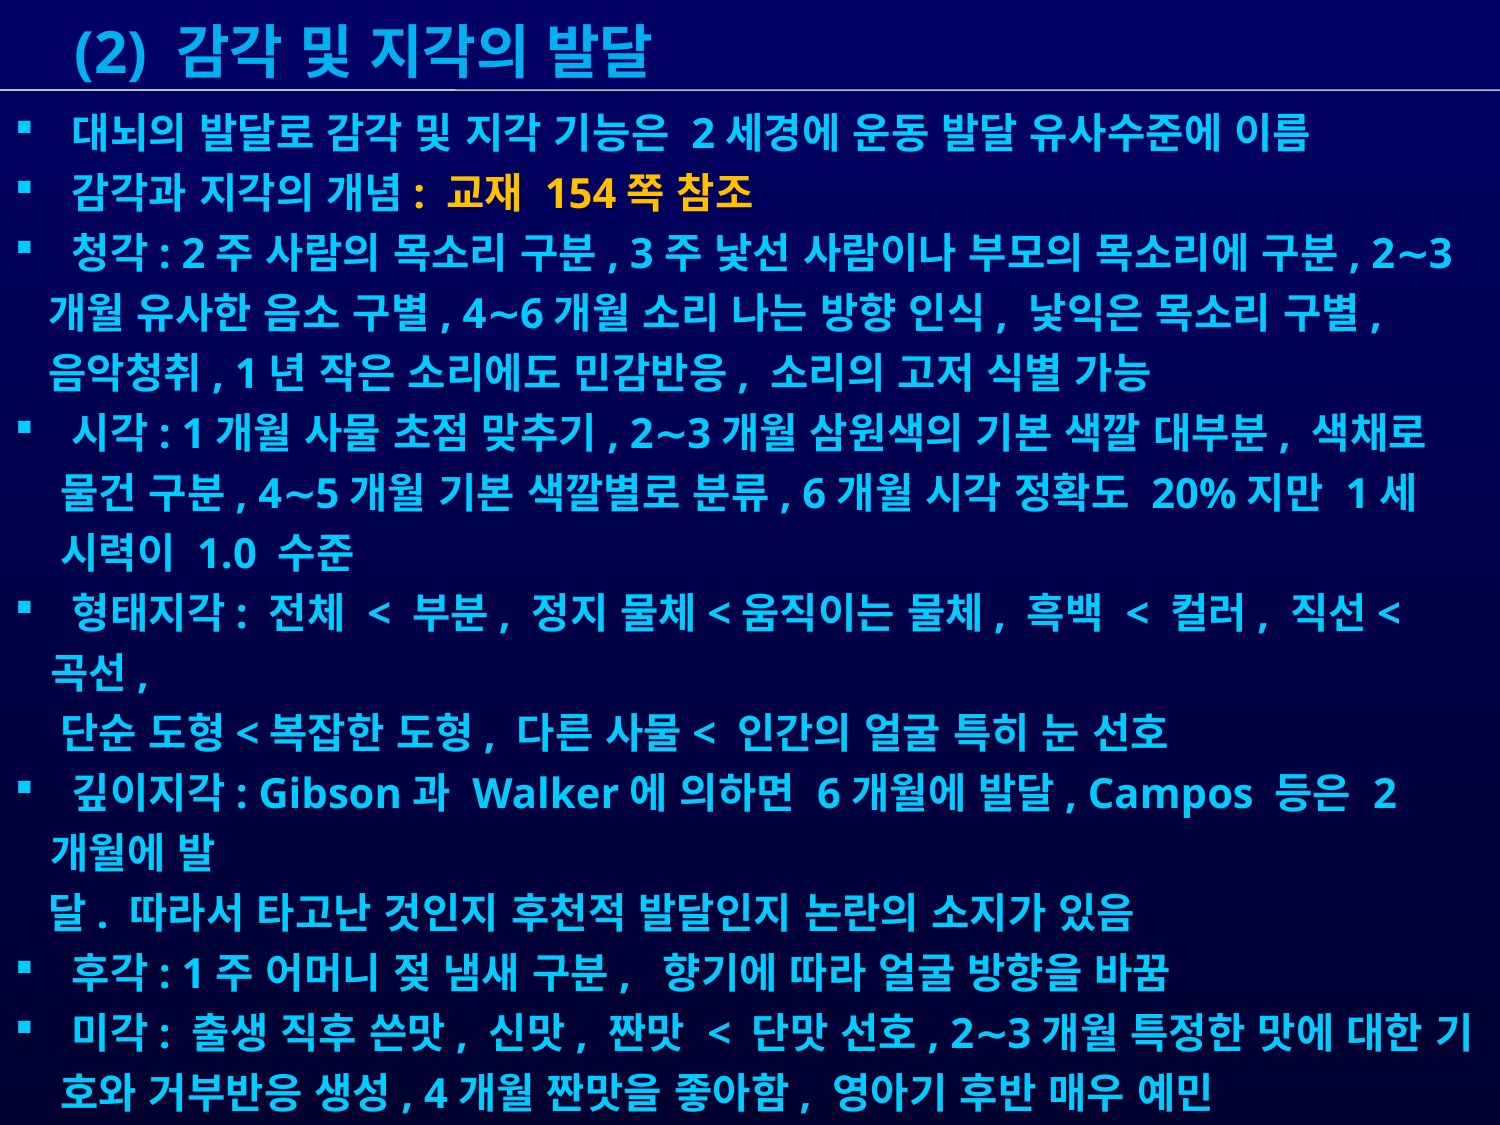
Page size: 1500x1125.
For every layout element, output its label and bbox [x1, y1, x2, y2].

text_box [0, 6, 1500, 1125]
